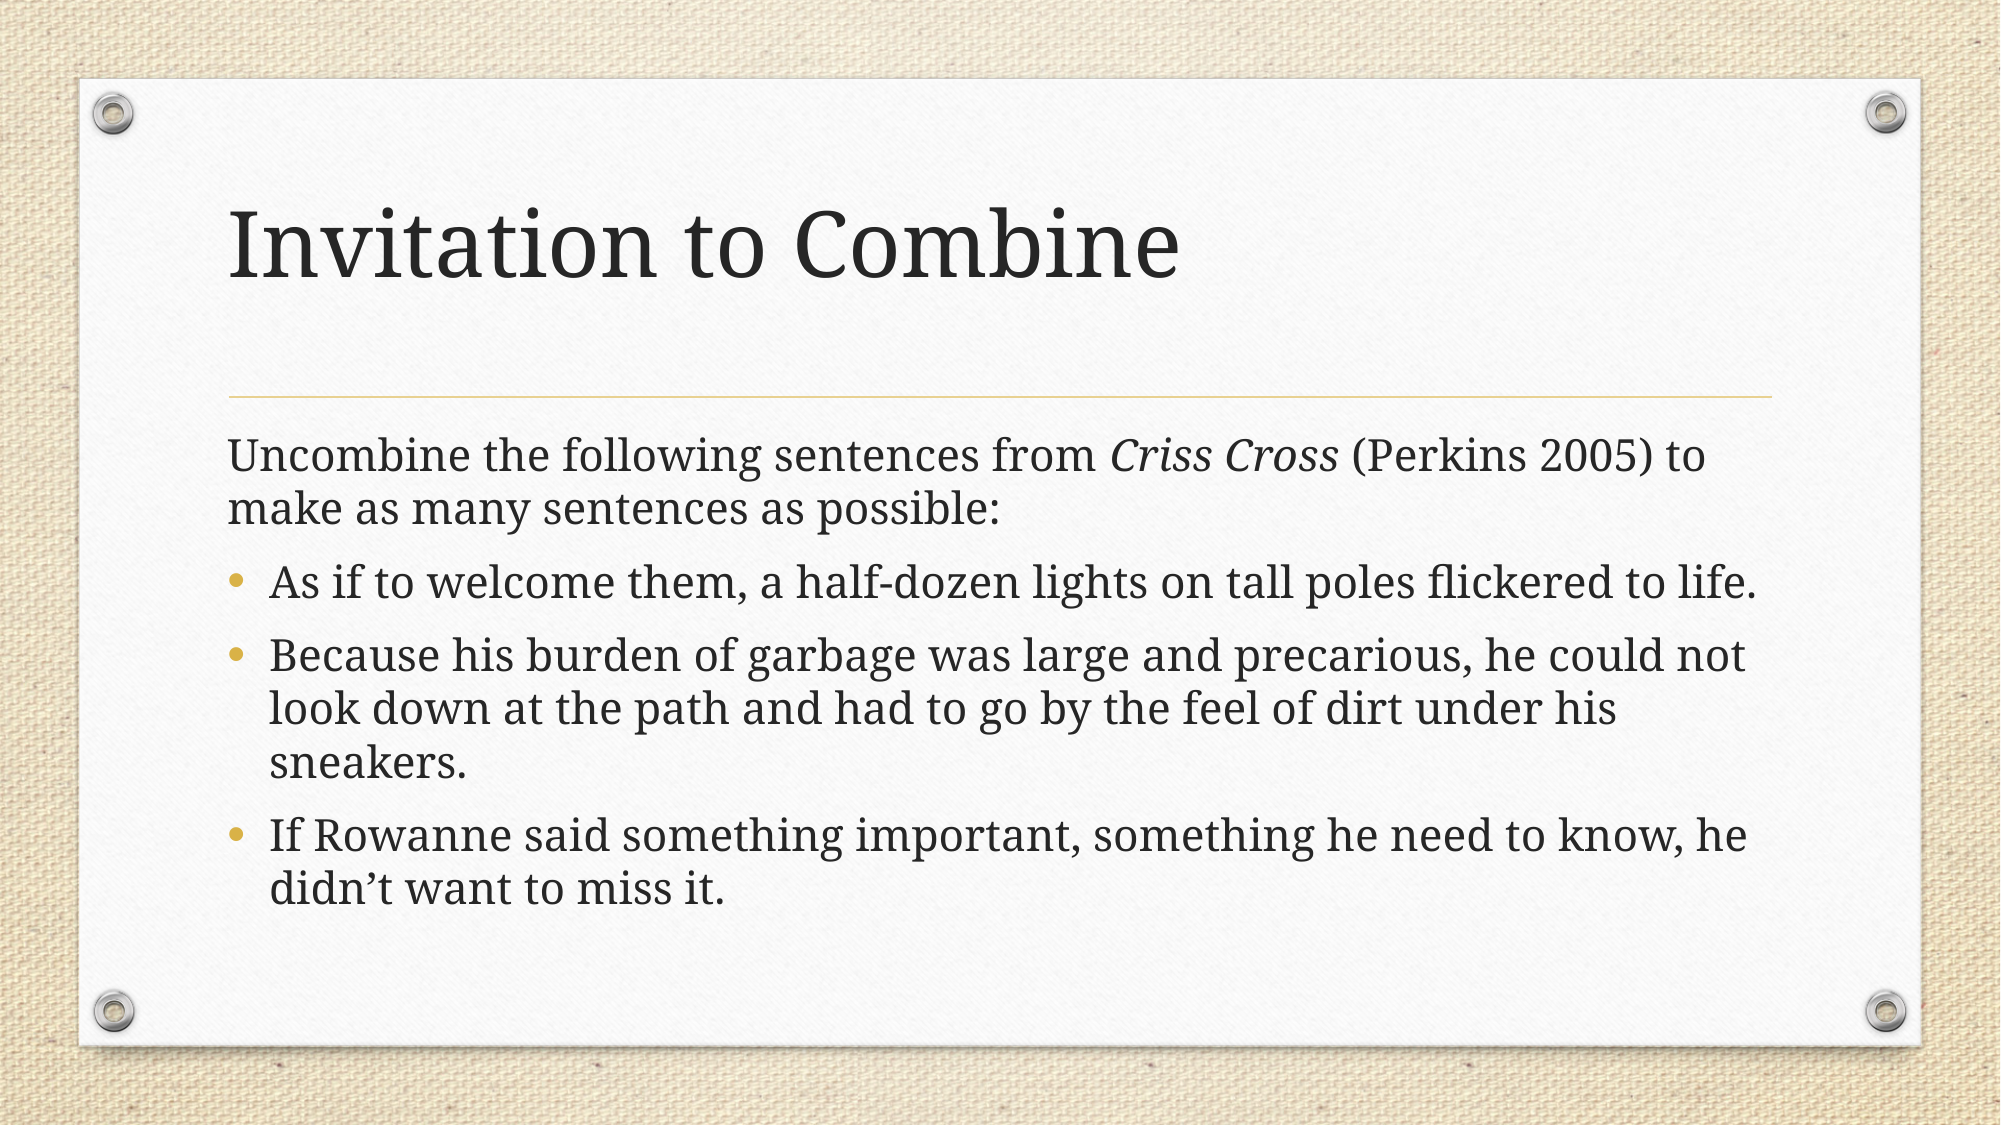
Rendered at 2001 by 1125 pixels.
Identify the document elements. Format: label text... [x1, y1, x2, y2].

title Invitation to Combine [212, 133, 1788, 348]
picture [0, 0, 2001, 1125]
list Uncombine the following sentences from Criss Cross (Perkins 2005) to make as many sentences as possible: As if to welcome them, a half-dozen lights on tall poles flickered to life. Because his burden of garbage was large and precarious, he could not look down at the path and had to go by the feel of dirt under his sneakers. If Rowanne said something important, something he need to know, he didn’t want to miss it. [212, 419, 1788, 964]
